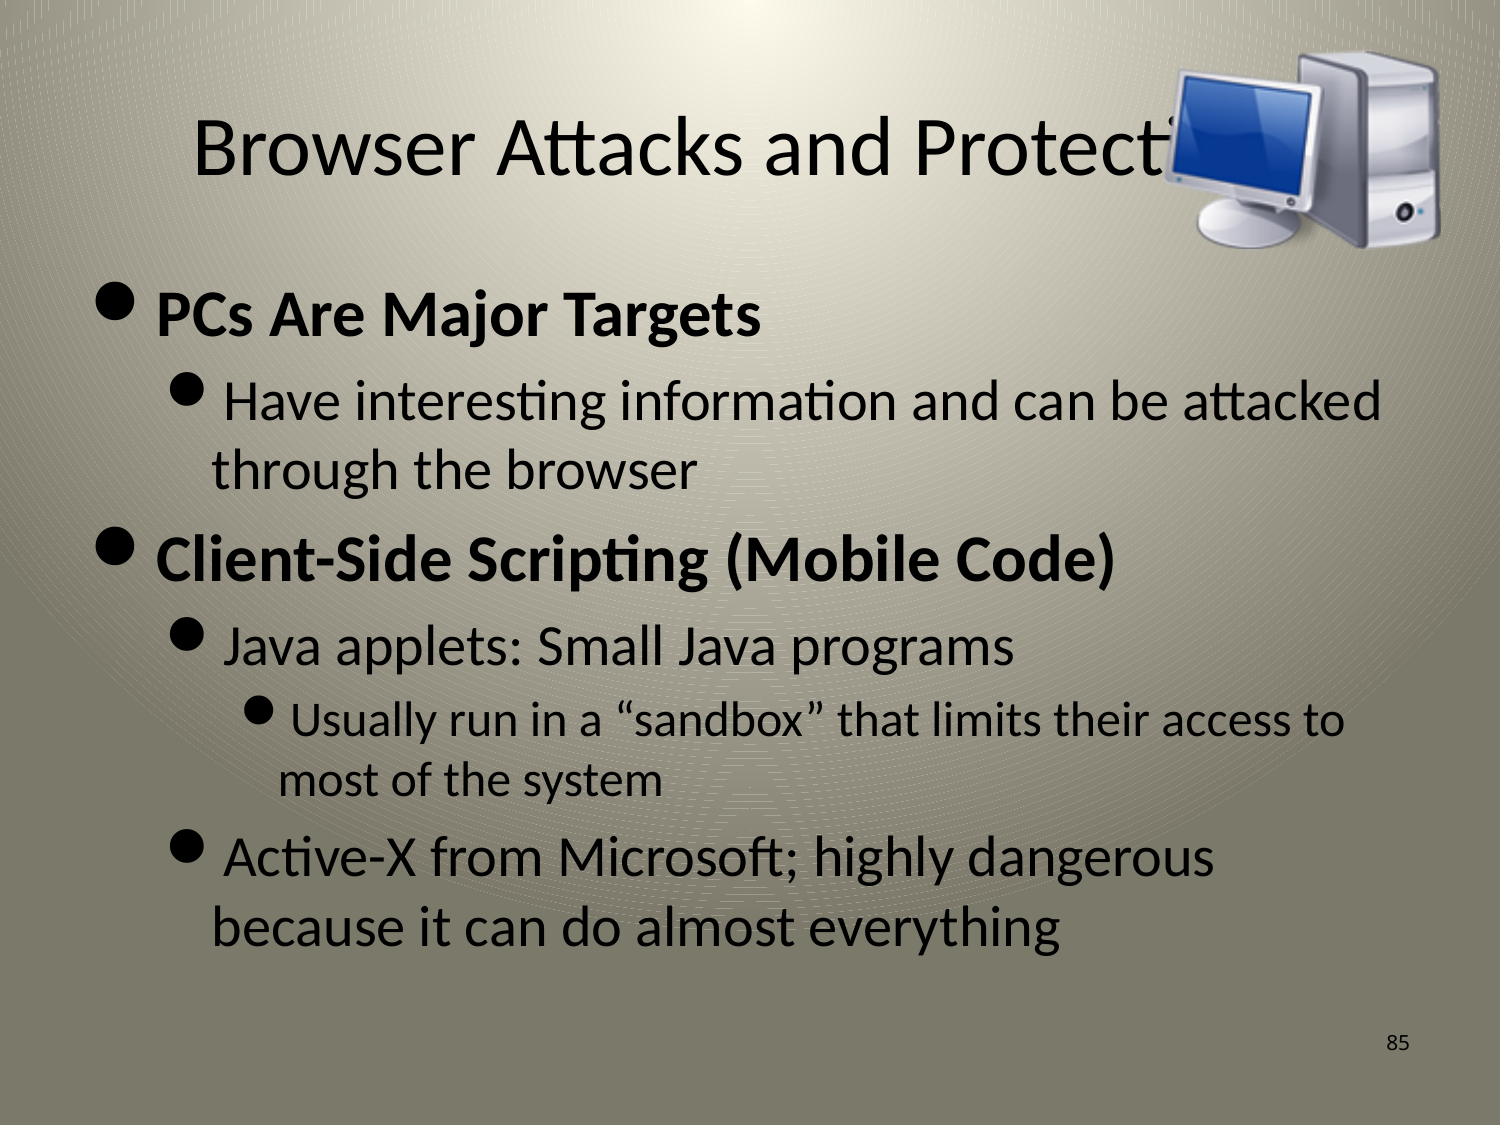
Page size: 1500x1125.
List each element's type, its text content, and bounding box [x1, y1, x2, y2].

picture [1149, 0, 1463, 315]
title Browser Attacks and Protections [150, 37, 1144, 245]
slide_number 85 [1074, 1021, 1425, 1067]
list PCs Are Major Targets Have interesting information and can be attacked through the browser Client-Side Scripting (Mobile Code) Java applets: Small Java programs Usually run in a “sandbox” that limits their access to most of the system Active-X from Microsoft; highly dangerous because it can do almost everything [75, 262, 1425, 1050]
